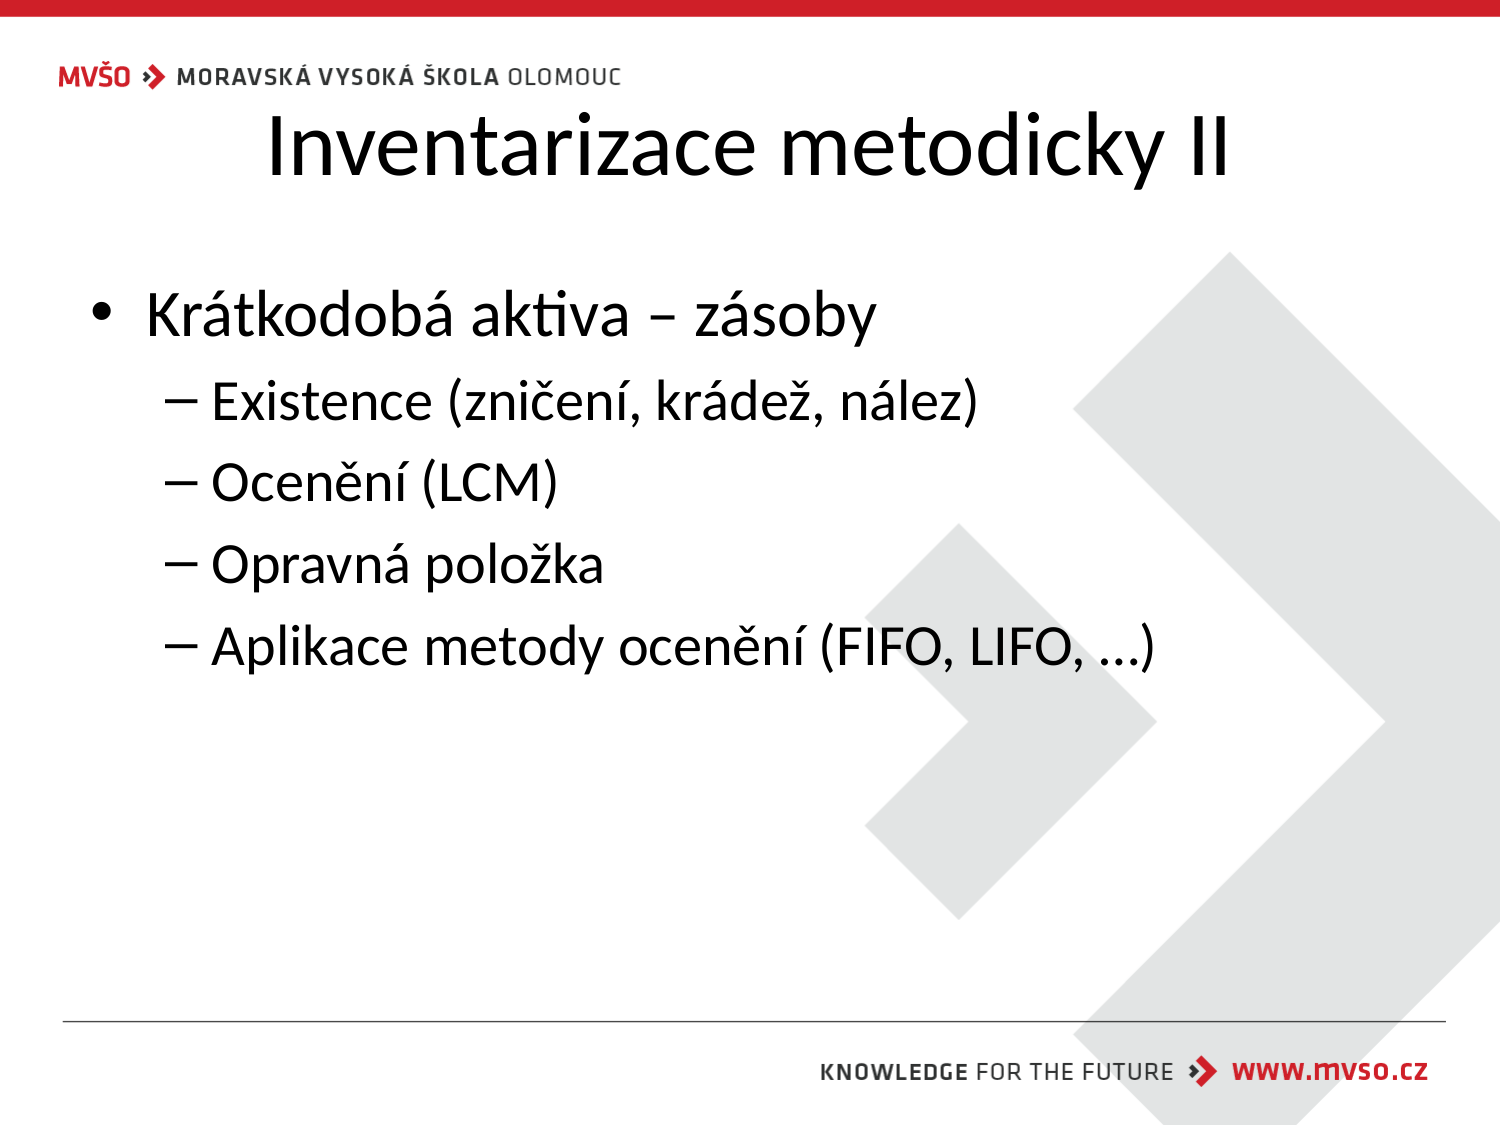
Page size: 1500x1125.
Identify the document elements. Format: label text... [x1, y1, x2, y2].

title Inventarizace metodicky II [75, 45, 1425, 233]
picture [0, 0, 1500, 1125]
list Krátkodobá aktiva – zásoby Existence (zničení, krádež, nález) Ocenění (LCM) Opravná položka Aplikace metody ocenění (FIFO, LIFO, …) [75, 262, 1425, 1005]
